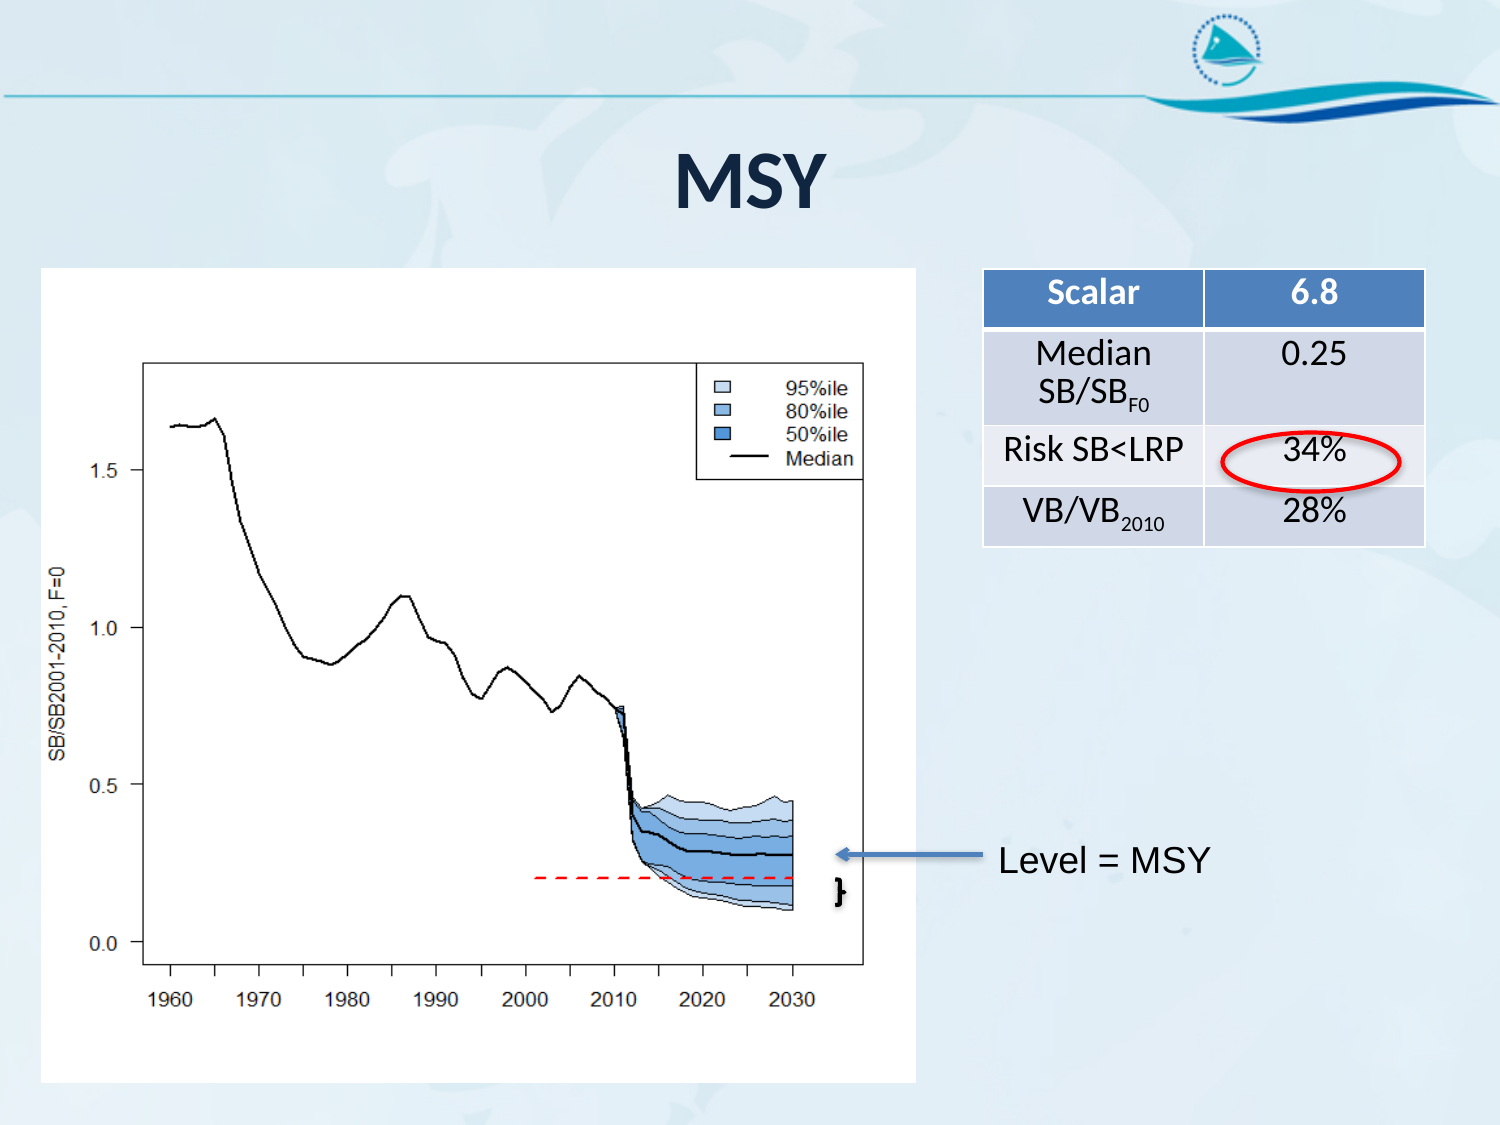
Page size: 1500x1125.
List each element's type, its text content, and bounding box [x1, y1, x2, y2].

table_cell 28% [1205, 487, 1424, 546]
table_cell VB/VB2010 [984, 487, 1203, 546]
text_box Level = MSY [983, 829, 1247, 889]
table_cell Median SB/SBF0 [984, 332, 1203, 425]
picture [0, 0, 1500, 1125]
table_cell Risk SB<LRP [984, 426, 1203, 485]
text_box [1221, 431, 1401, 493]
table_header 6.8 [1205, 270, 1424, 327]
title MSY [74, 80, 1426, 269]
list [40, 268, 916, 1083]
table_header Scalar [984, 270, 1203, 327]
table_cell 0.25 [1205, 332, 1424, 425]
table_cell 34% [1205, 426, 1424, 485]
